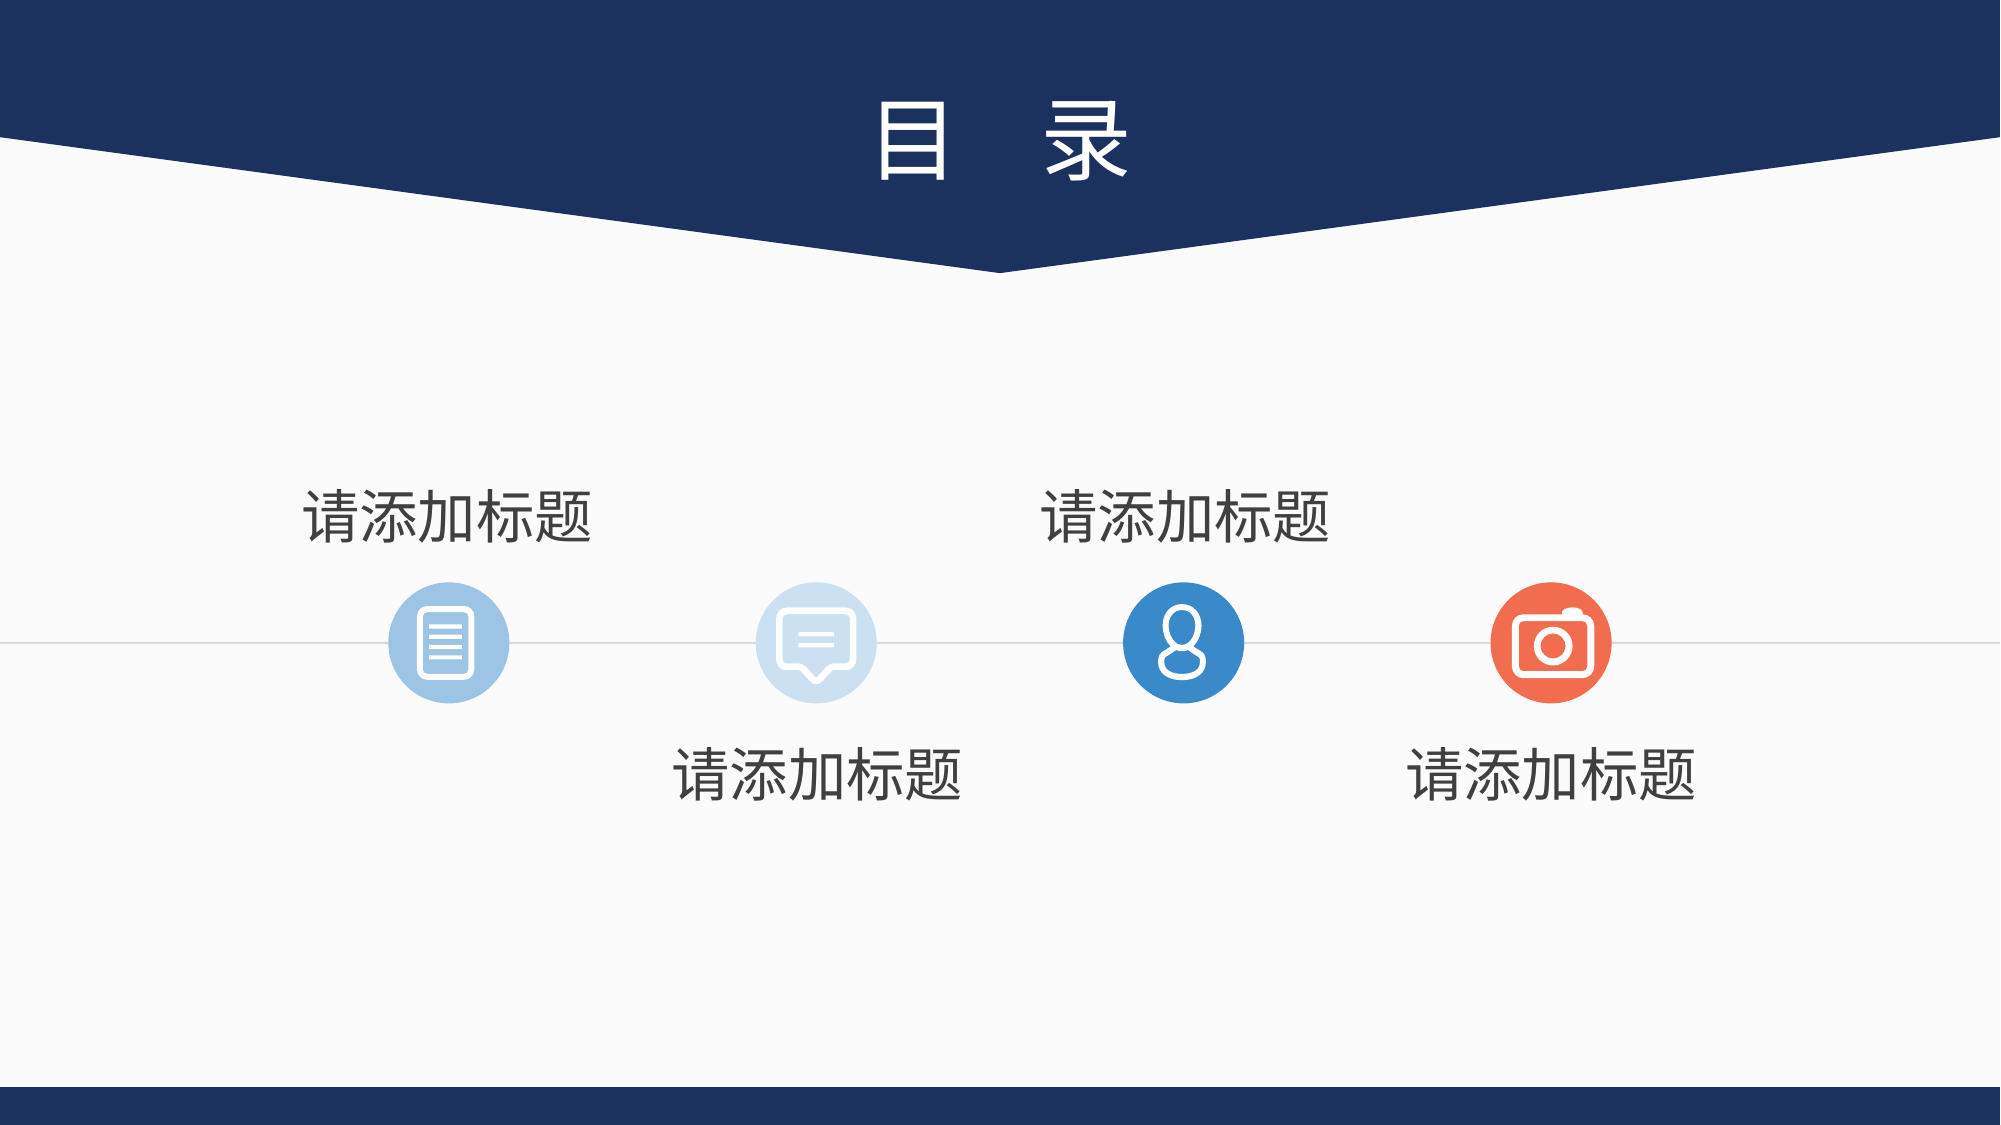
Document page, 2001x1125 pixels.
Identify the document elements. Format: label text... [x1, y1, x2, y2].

text_box [0, 1086, 2000, 1125]
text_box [1511, 607, 1595, 679]
text_box [0, 0, 2000, 275]
text_box 目 录 [805, 74, 1195, 200]
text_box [388, 582, 1612, 704]
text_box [776, 607, 857, 685]
text_box 请添加标题 [1010, 472, 1361, 558]
text_box 请添加标题 [279, 472, 615, 558]
text_box 请添加标题 [620, 730, 1014, 815]
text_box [416, 605, 475, 680]
text_box 请添加标题 [1368, 730, 1734, 815]
